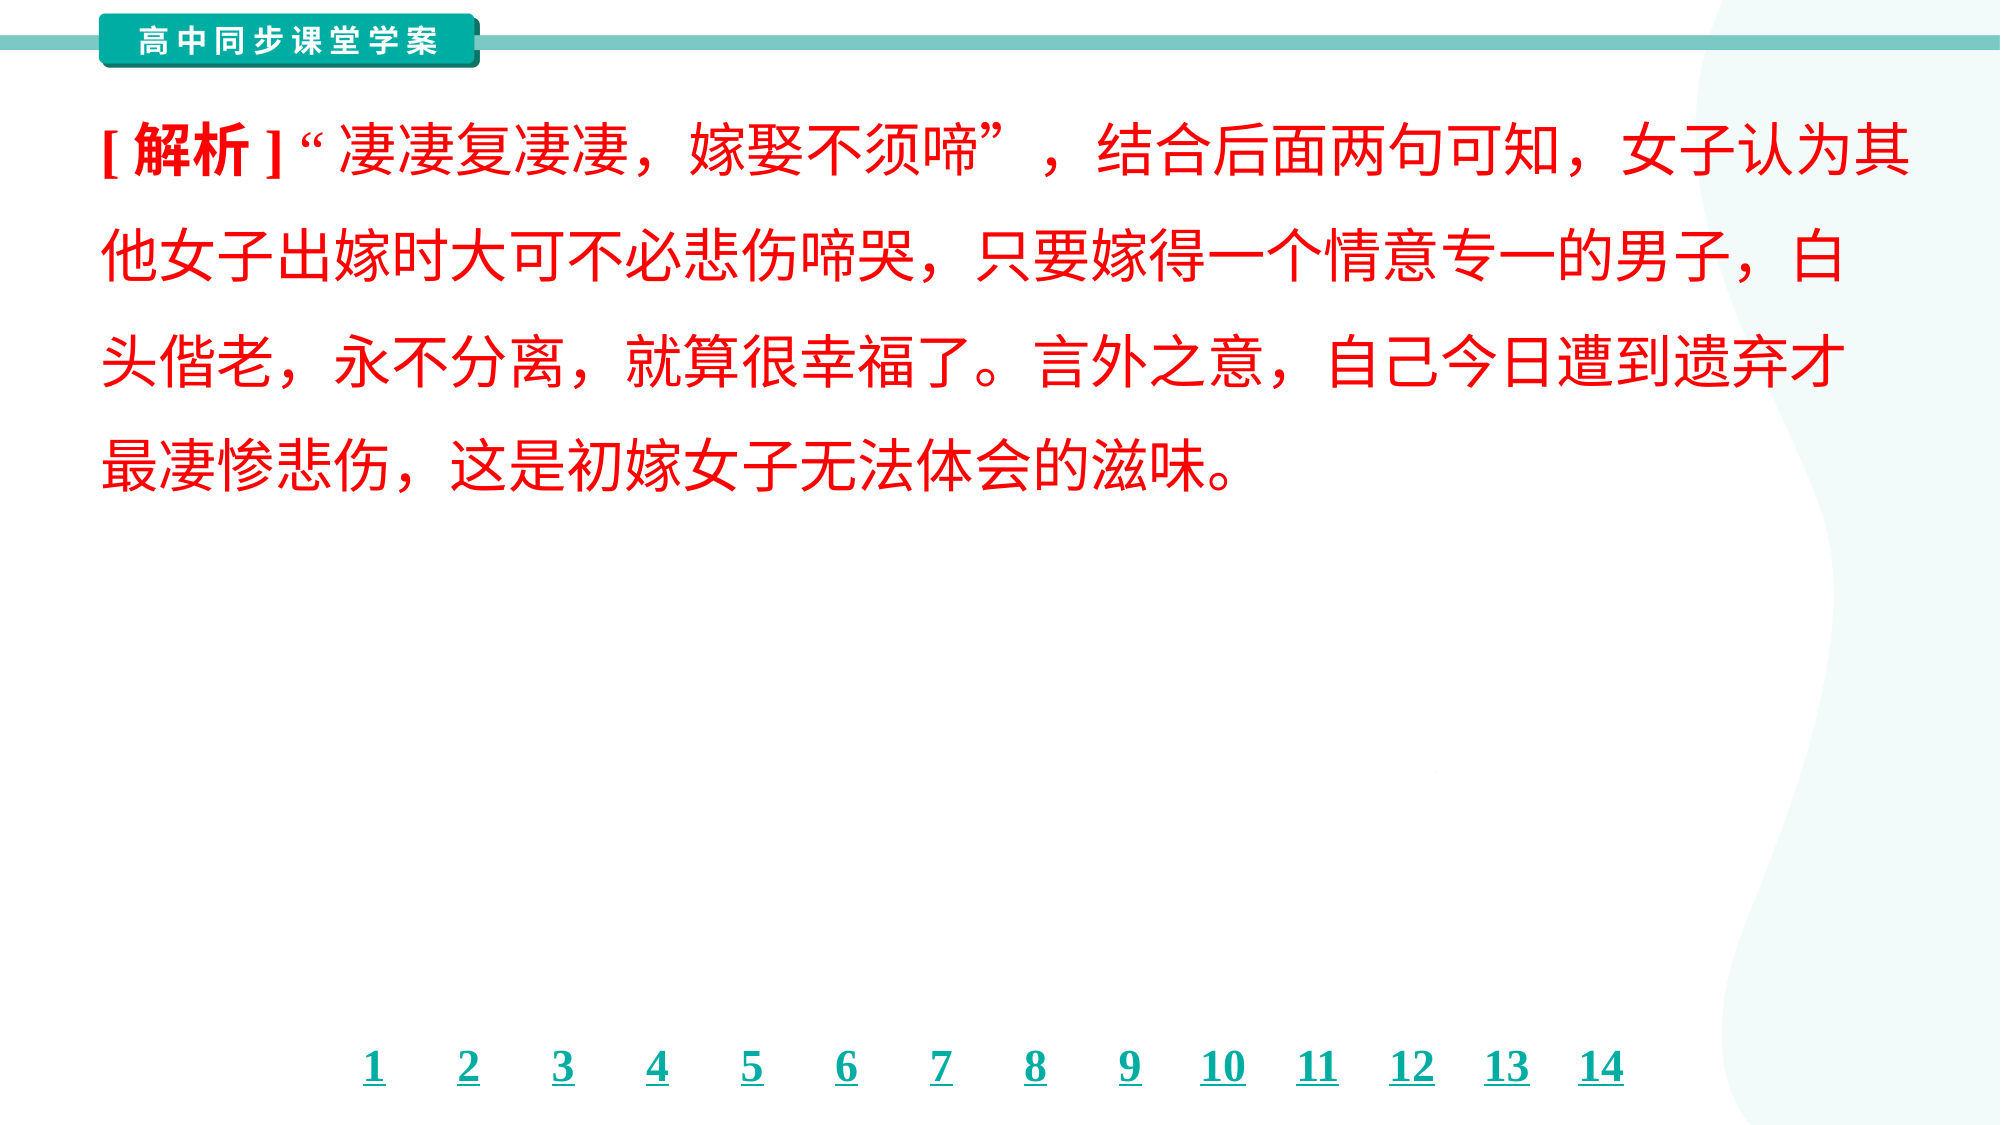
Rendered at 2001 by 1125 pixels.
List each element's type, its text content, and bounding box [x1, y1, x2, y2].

text_box [解析] “凄凄复凄凄，嫁娶不须啼”，结合后面两句可知，女子认为其 他女子出嫁时大可不必悲伤啼哭，只要嫁得一个情意专一的男子，白 头偕老，永不分离，就算很幸福了。言外之意，自己今日遭到遗弃才 最凄惨悲伤，这是初嫁女子无法体会的滋味。 [100, 76, 1899, 489]
picture [0, 0, 2000, 1125]
